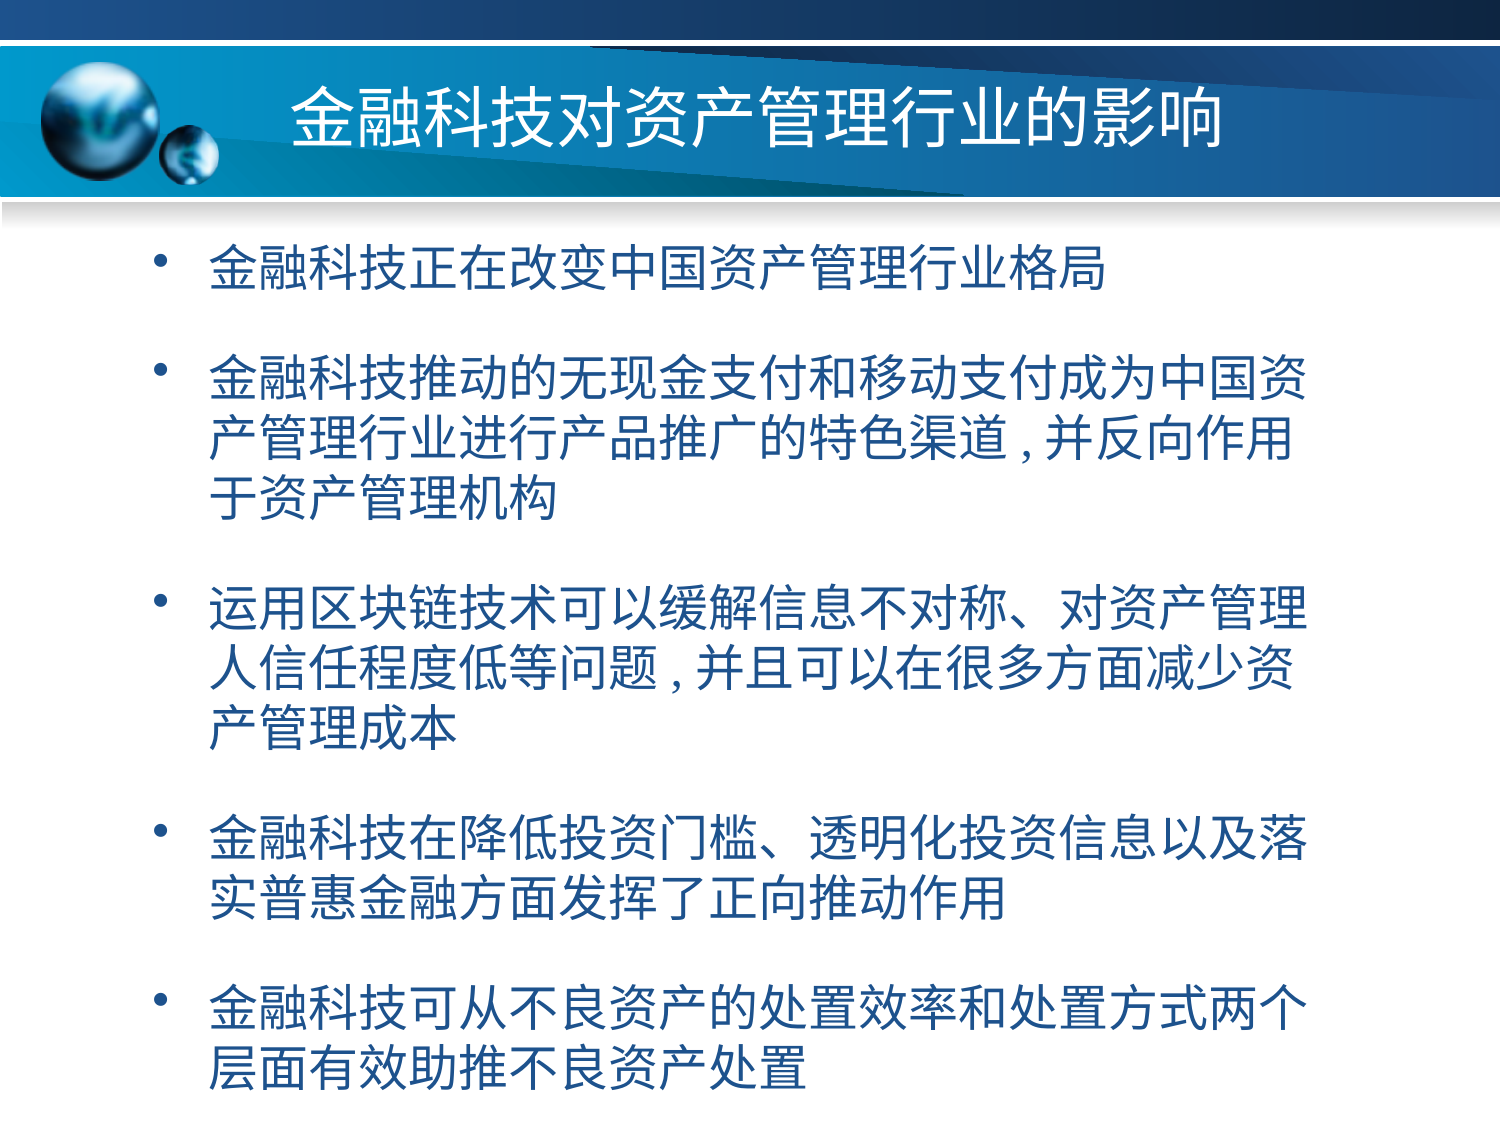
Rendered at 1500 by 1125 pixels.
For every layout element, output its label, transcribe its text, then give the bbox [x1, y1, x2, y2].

text_box 金融科技可从不良资产的处置效率和处置方式两个层面有效助推不良资产处置 [137, 968, 1326, 1104]
text_box 金融科技正在改变中国资产管理行业格局 [137, 229, 1326, 305]
picture [42, 63, 159, 180]
text_box 金融科技在降低投资门槛、透明化投资信息以及落实普惠金融方面发挥了正向推动作用 [137, 799, 1325, 934]
text_box 金融科技推动的无现金支付和移动支付成为中国资产管理行业进行产品推广的特色渠道,并反向作用于资产管理机构 [137, 338, 1325, 534]
text_box 运用区块链技术可以缓解信息不对称、对资产管理人信任程度低等问题,并且可以在很多方面减少资产管理成本 [137, 568, 1325, 764]
picture [160, 126, 218, 184]
title 金融科技对资产管理行业的影响 [274, 44, 1363, 188]
